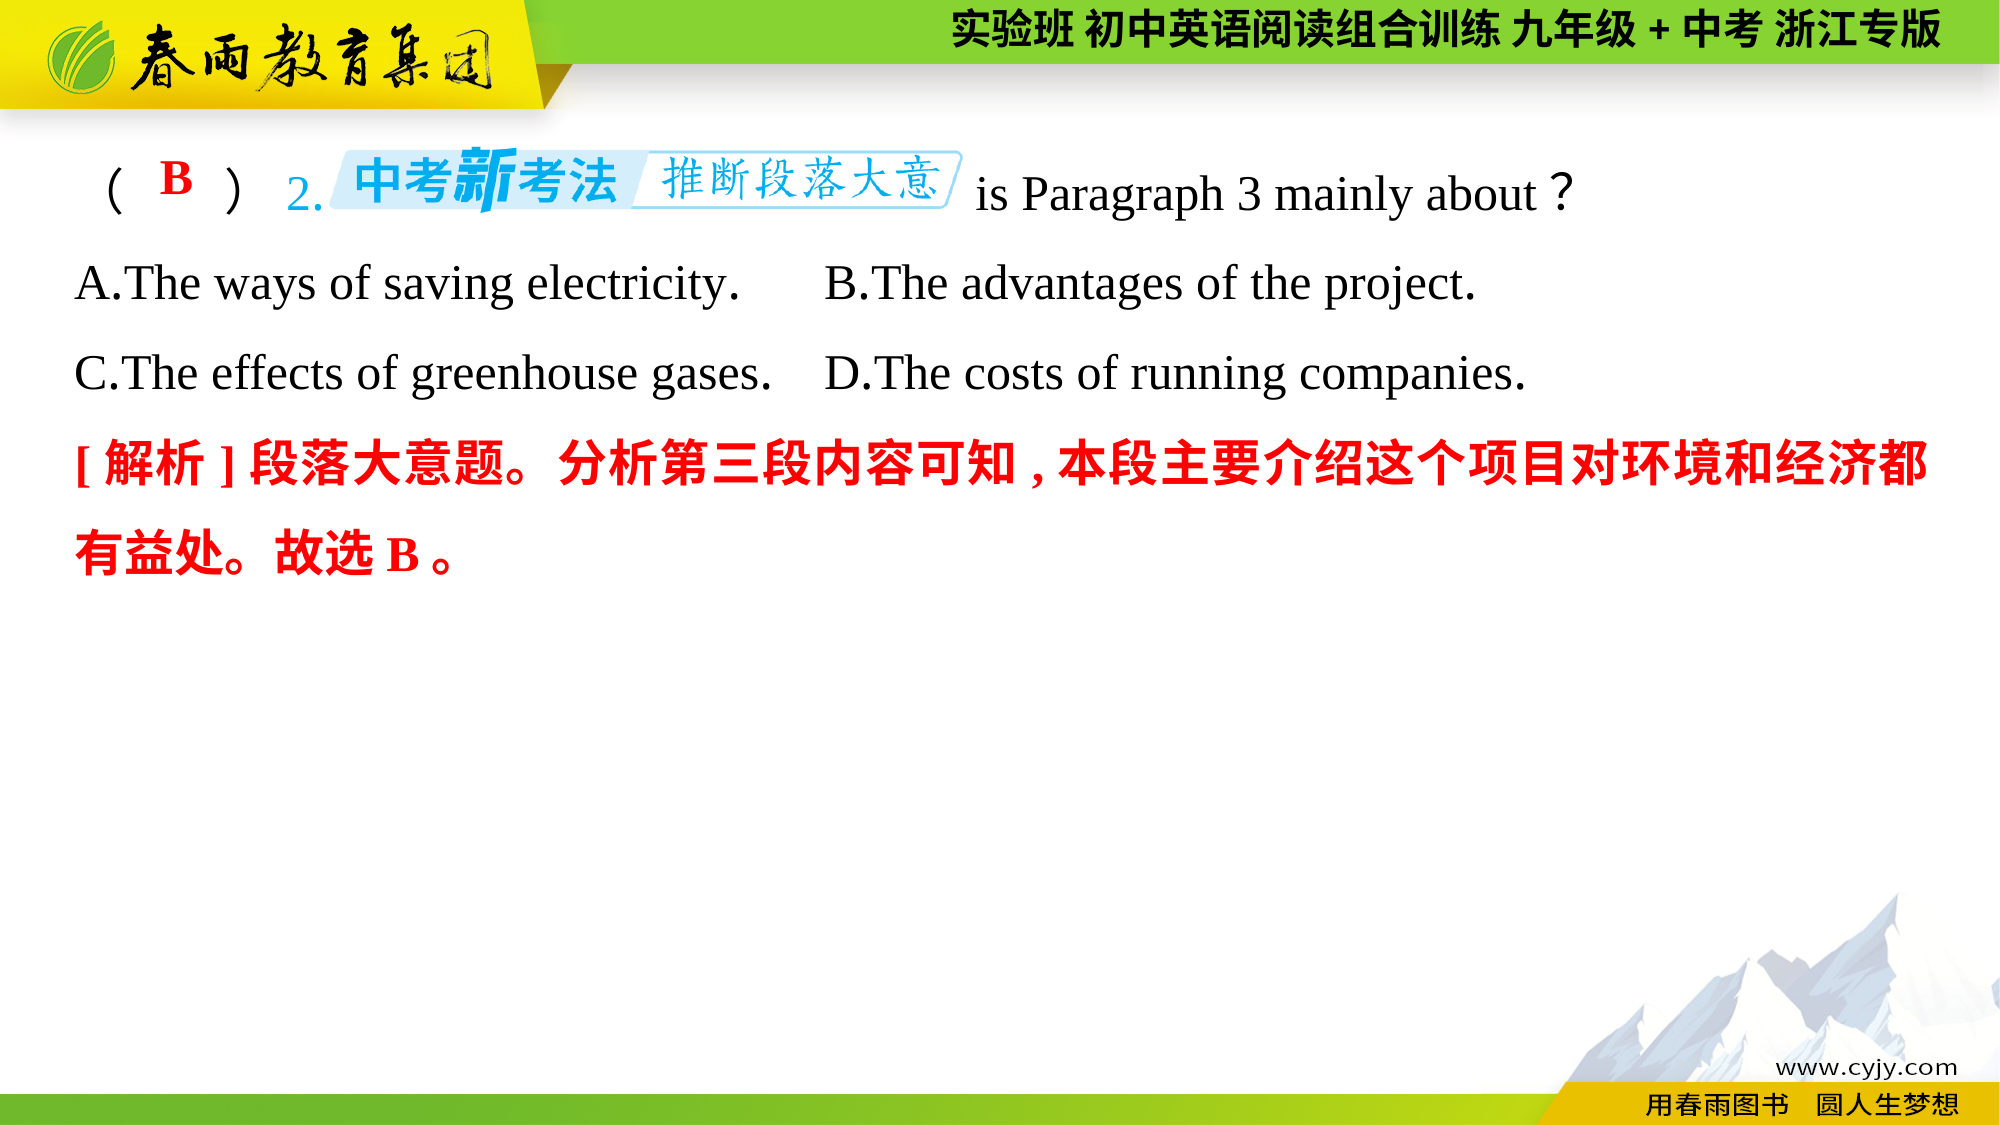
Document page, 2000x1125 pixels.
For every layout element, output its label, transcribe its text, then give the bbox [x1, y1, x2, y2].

list （ ）2. What is Paragraph 3 mainly about？ A.The ways of saving electricity. B.The advantages of the project. C.The effects of greenhouse gases. D.The costs of running companies. [59, 122, 1944, 393]
picture [0, 0, 2000, 1125]
text_box B [144, 137, 208, 212]
text_box [解析]段落大意题。分析第三段内容可知,本段主要介绍这个项目对环境和经济都有益处。故选B。 [59, 393, 1944, 589]
